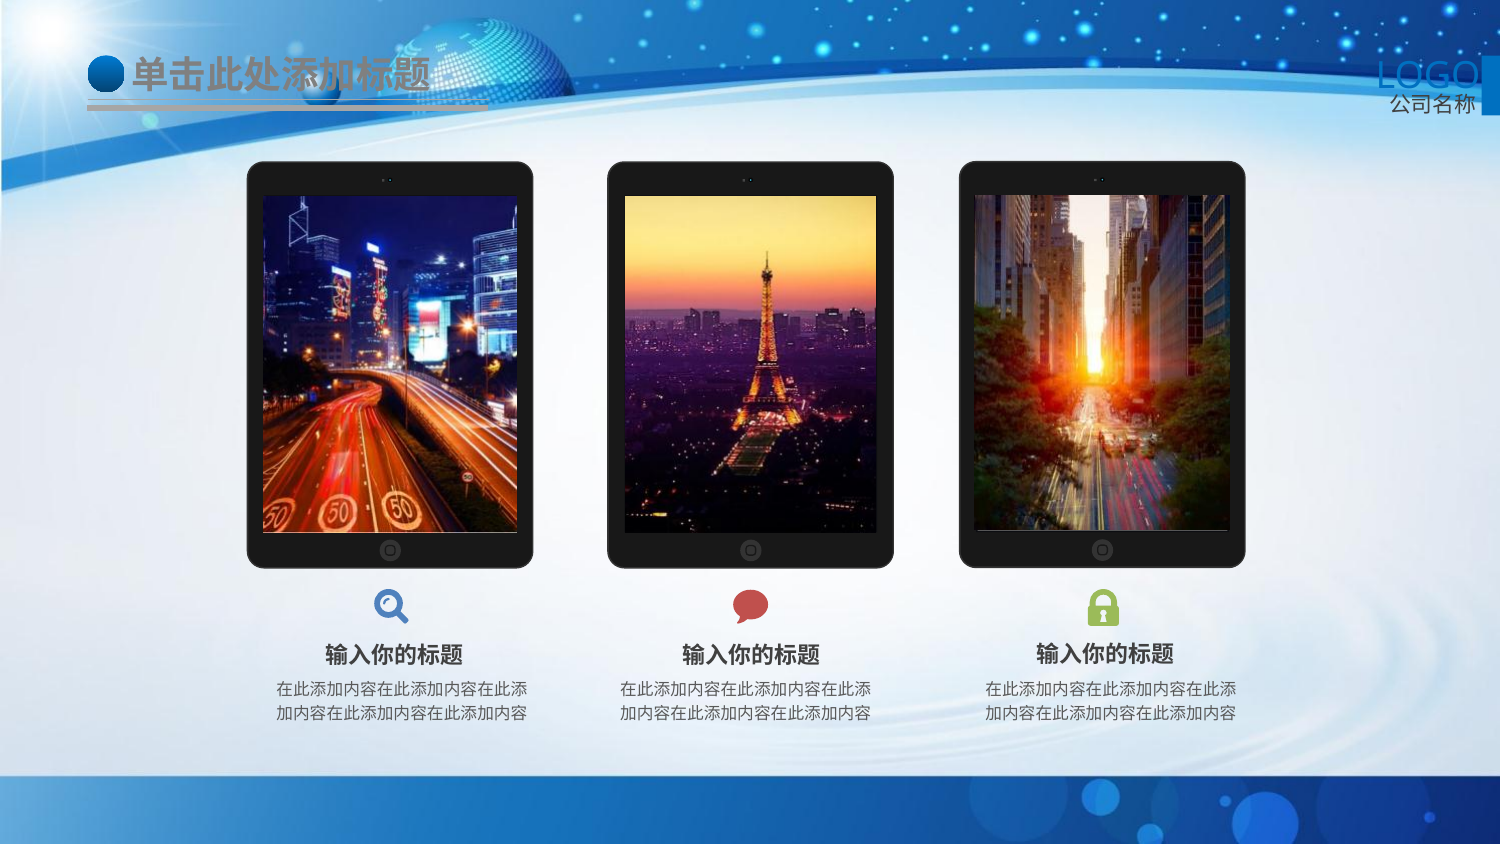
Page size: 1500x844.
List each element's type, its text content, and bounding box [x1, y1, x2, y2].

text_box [606, 161, 895, 569]
picture [0, 0, 1500, 844]
text_box LOGO [1360, 43, 1496, 104]
text_box 在此添加内容在此添加内容在此添加内容在此添加内容在此添加内容 [265, 669, 550, 729]
text_box [1480, 54, 1500, 117]
text_box 单击此处添加标题 [116, 43, 490, 99]
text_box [246, 161, 534, 569]
text_box 输入你的标题 [314, 634, 475, 674]
text_box 输入你的标题 [1024, 633, 1186, 673]
text_box [374, 589, 409, 624]
text_box [1087, 589, 1119, 626]
text_box 在此添加内容在此添加内容在此添加内容在此添加内容在此添加内容 [974, 669, 1258, 729]
text_box 输入你的标题 [671, 634, 832, 674]
text_box 公司名称 [1374, 83, 1492, 125]
text_box 在此添加内容在此添加内容在此添加内容在此添加内容在此添加内容 [608, 669, 893, 729]
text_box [958, 160, 1246, 569]
text_box [85, 53, 127, 95]
text_box [733, 589, 769, 624]
